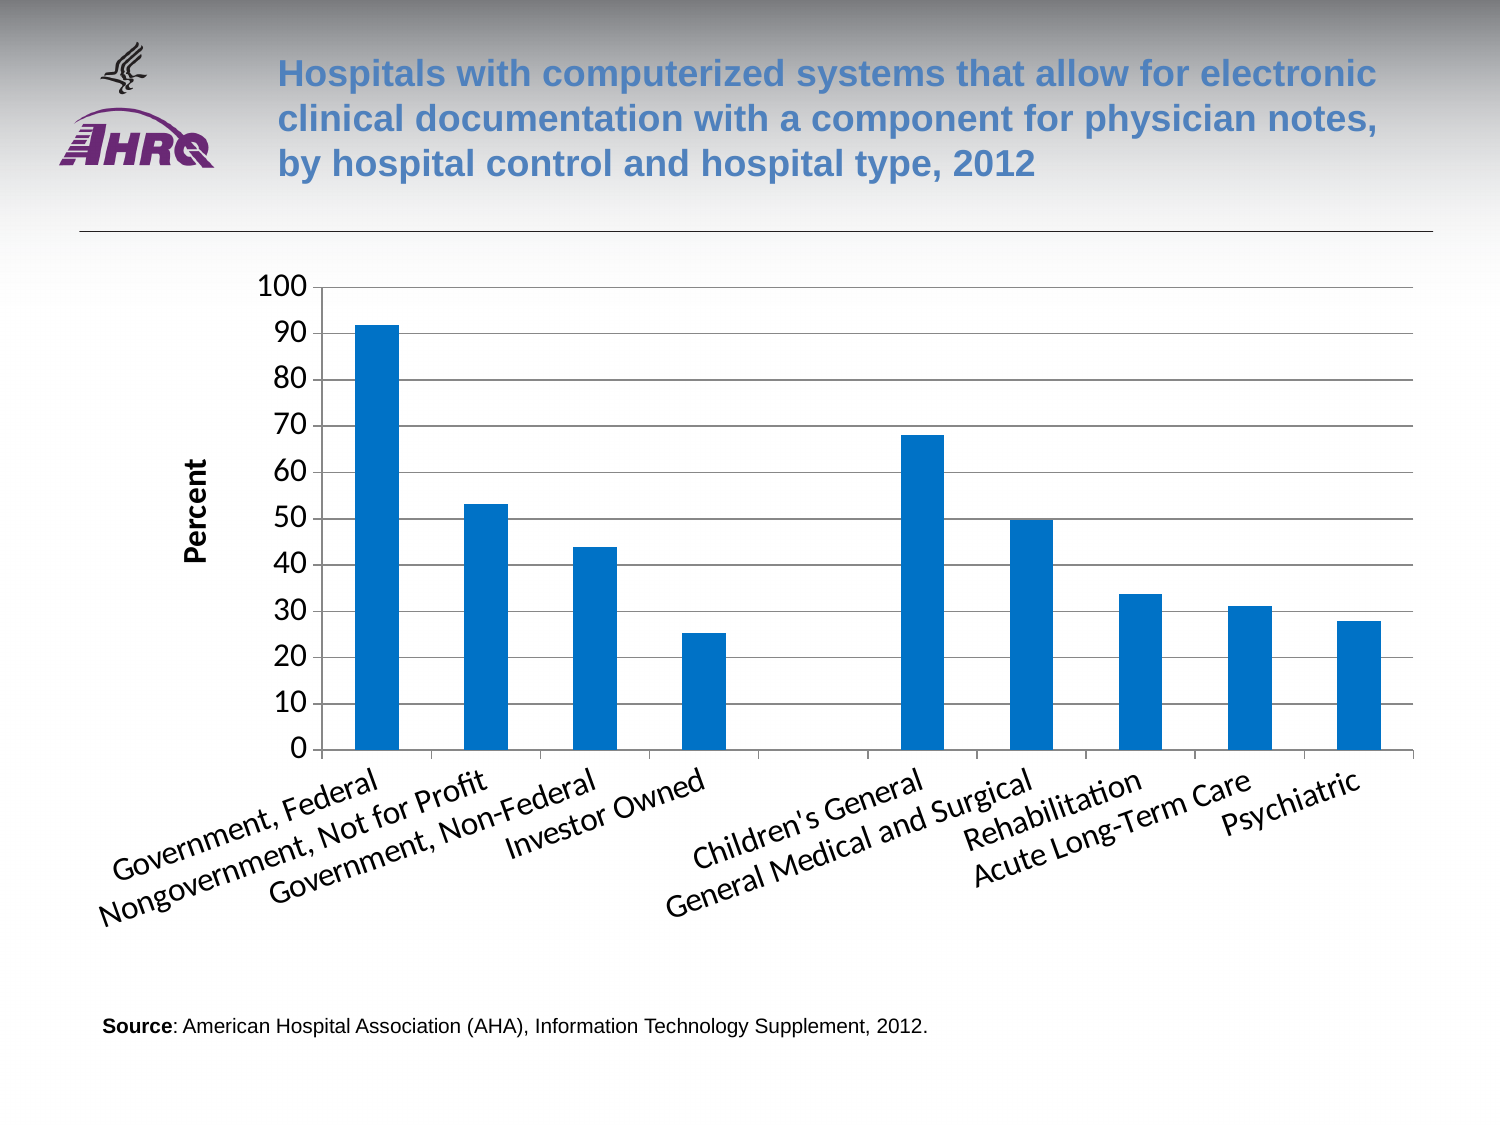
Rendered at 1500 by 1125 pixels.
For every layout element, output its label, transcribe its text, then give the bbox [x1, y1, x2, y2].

chart [74, 262, 1426, 983]
title Hospitals with computerized systems that allow for electronic clinical documentation with a component for physician notes, by hospital control and hospital type, 2012 [262, 45, 1425, 188]
picture [0, 0, 1500, 1125]
text_box Source: American Hospital Association (AHA), Information Technology Supplement, 2012. [87, 1004, 1100, 1045]
